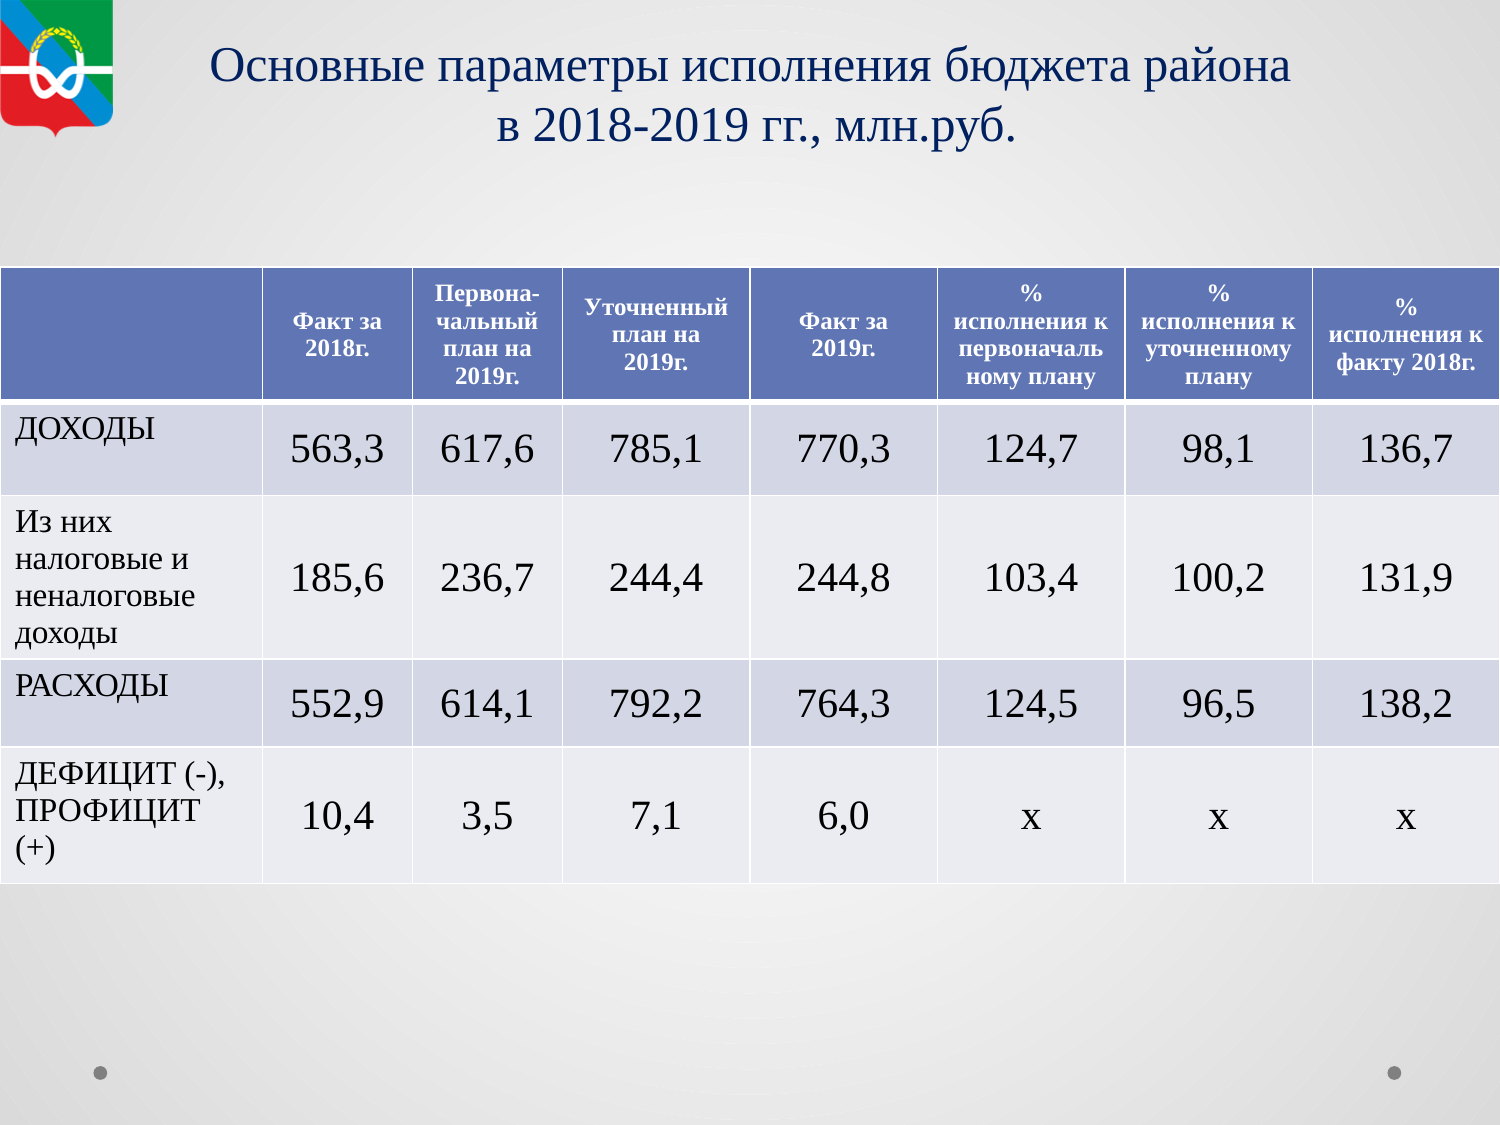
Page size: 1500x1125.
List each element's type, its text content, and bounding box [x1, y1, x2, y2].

table_cell 103,4 [938, 496, 1124, 658]
table_cell 124,5 [938, 660, 1124, 746]
table_header % исполнения к первоначальному плану [938, 268, 1124, 399]
table_cell 98,1 [1126, 405, 1312, 495]
table_cell Из них налоговые и неналоговые доходы [1, 496, 262, 658]
picture [0, 0, 113, 138]
table_cell 185,6 [263, 496, 412, 658]
table_cell 764,3 [751, 660, 937, 746]
table_cell 563,3 [263, 405, 412, 495]
table_header % исполнения к факту 2018г. [1313, 268, 1499, 399]
table_cell 6,0 [751, 748, 937, 883]
table_cell ДЕФИЦИТ (-), ПРОФИЦИТ (+) [1, 748, 262, 883]
table_cell 3,5 [413, 748, 562, 883]
table_header Факт за 2019г. [751, 268, 937, 399]
table_cell 244,8 [751, 496, 937, 658]
table_cell х [1126, 748, 1312, 883]
table_cell 792,2 [563, 660, 749, 746]
table_cell 236,7 [413, 496, 562, 658]
table_cell 617,6 [413, 405, 562, 495]
table_cell х [1313, 748, 1499, 883]
table_header Первона-чальный план на 2019г. [413, 268, 562, 399]
table_cell ДОХОДЫ [1, 405, 262, 495]
table_cell 552,9 [263, 660, 412, 746]
table_cell 136,7 [1313, 405, 1499, 495]
table_cell РАСХОДЫ [1, 660, 262, 746]
table_cell 244,4 [563, 496, 749, 658]
table_header % исполнения к уточненному плану [1126, 268, 1312, 399]
table_cell 770,3 [751, 405, 937, 495]
text_box Основные параметры исполнения бюджета района в 2018-2019 гг., млн.руб. [194, 23, 1307, 159]
table_cell 10,4 [263, 748, 412, 883]
table_cell 124,7 [938, 405, 1124, 495]
table_cell 138,2 [1313, 660, 1499, 746]
table_header [1, 268, 262, 399]
table_cell 7,1 [563, 748, 749, 883]
table_cell х [938, 748, 1124, 883]
table_cell 785,1 [563, 405, 749, 495]
table_header Факт за 2018г. [263, 268, 412, 399]
table_cell 100,2 [1126, 496, 1312, 658]
table_cell 96,5 [1126, 660, 1312, 746]
table_cell 131,9 [1313, 496, 1499, 658]
table_cell 614,1 [413, 660, 562, 746]
table_header Уточненный план на 2019г. [563, 268, 749, 399]
